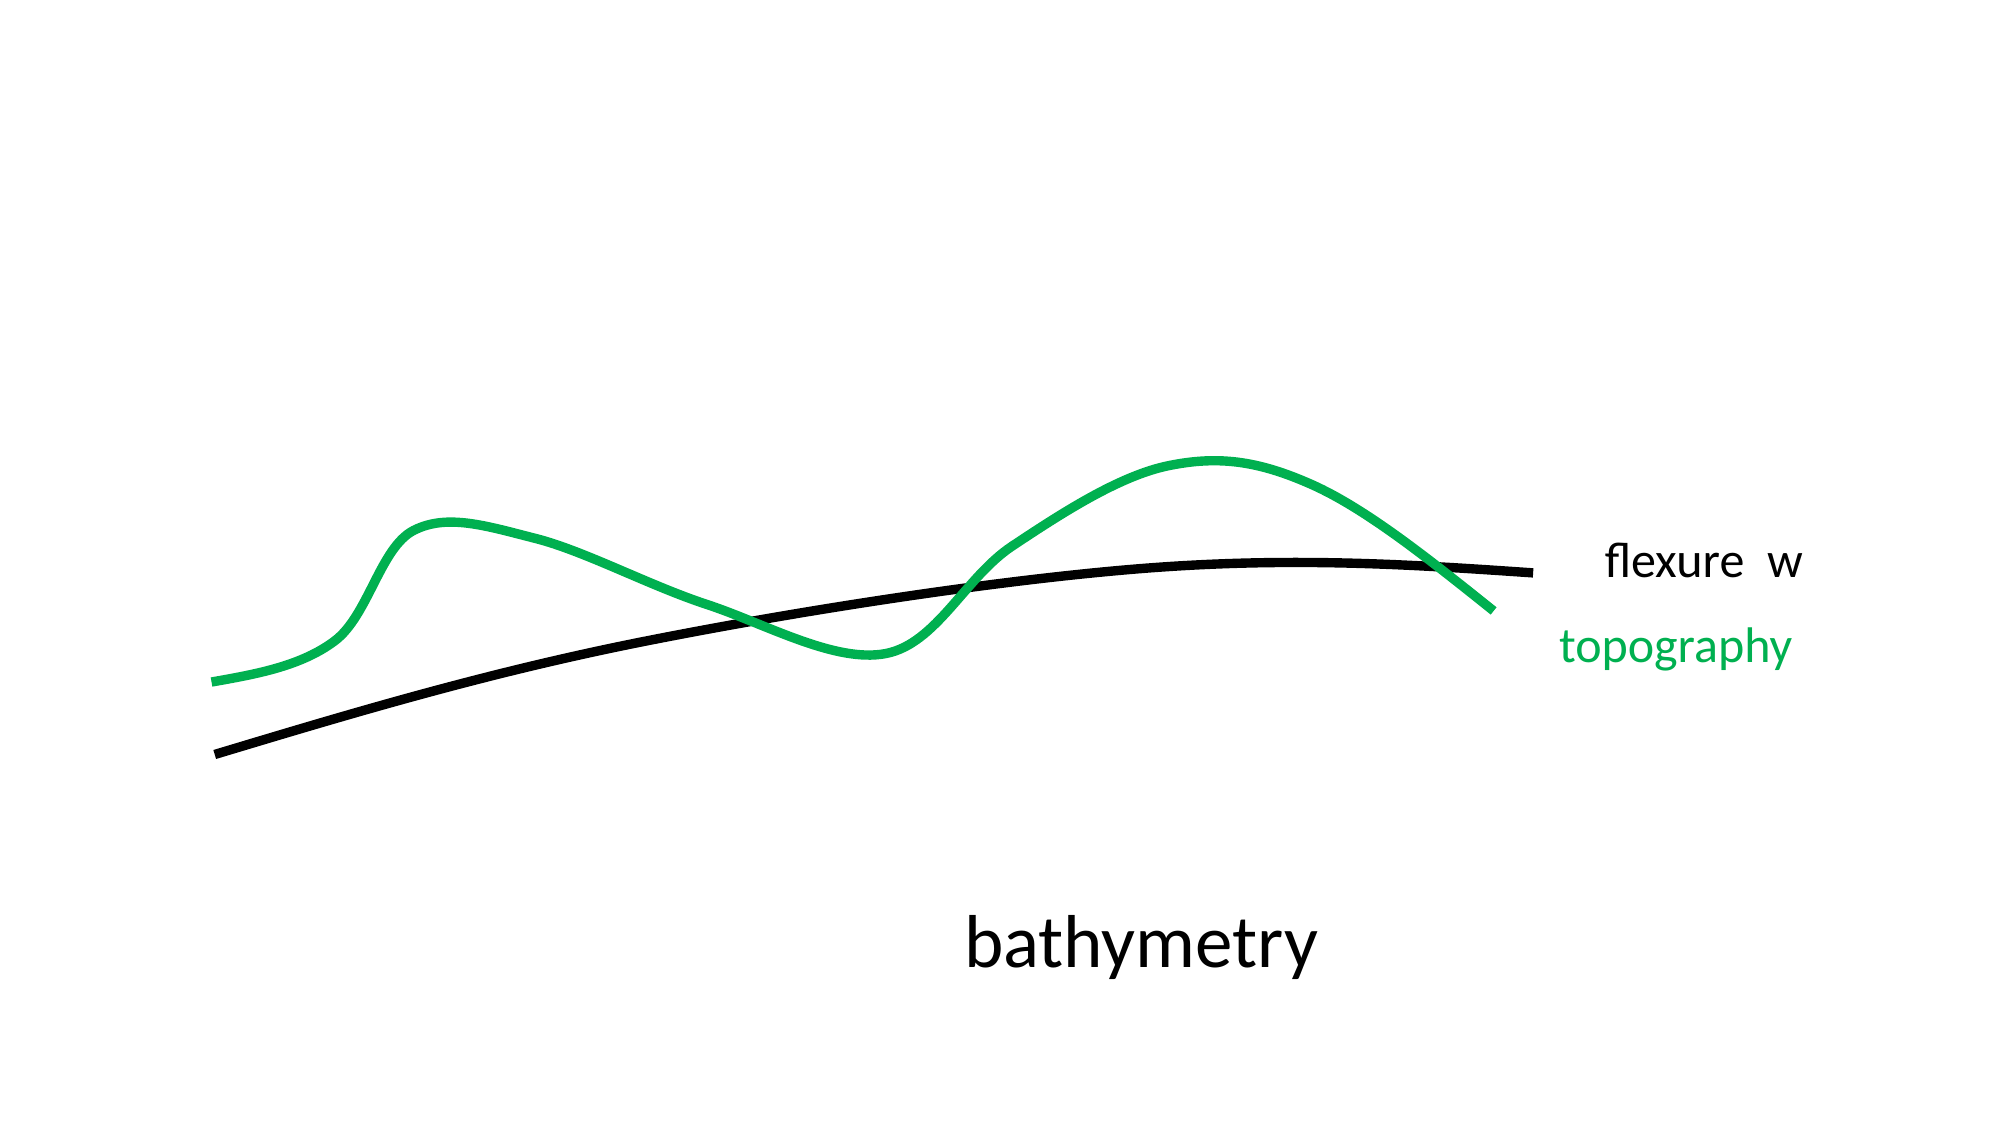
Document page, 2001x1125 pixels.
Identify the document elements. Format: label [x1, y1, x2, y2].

text_box [211, 459, 1495, 684]
text_box [753, 586, 967, 647]
text_box [214, 634, 1090, 756]
text_box [1439, 565, 1534, 583]
